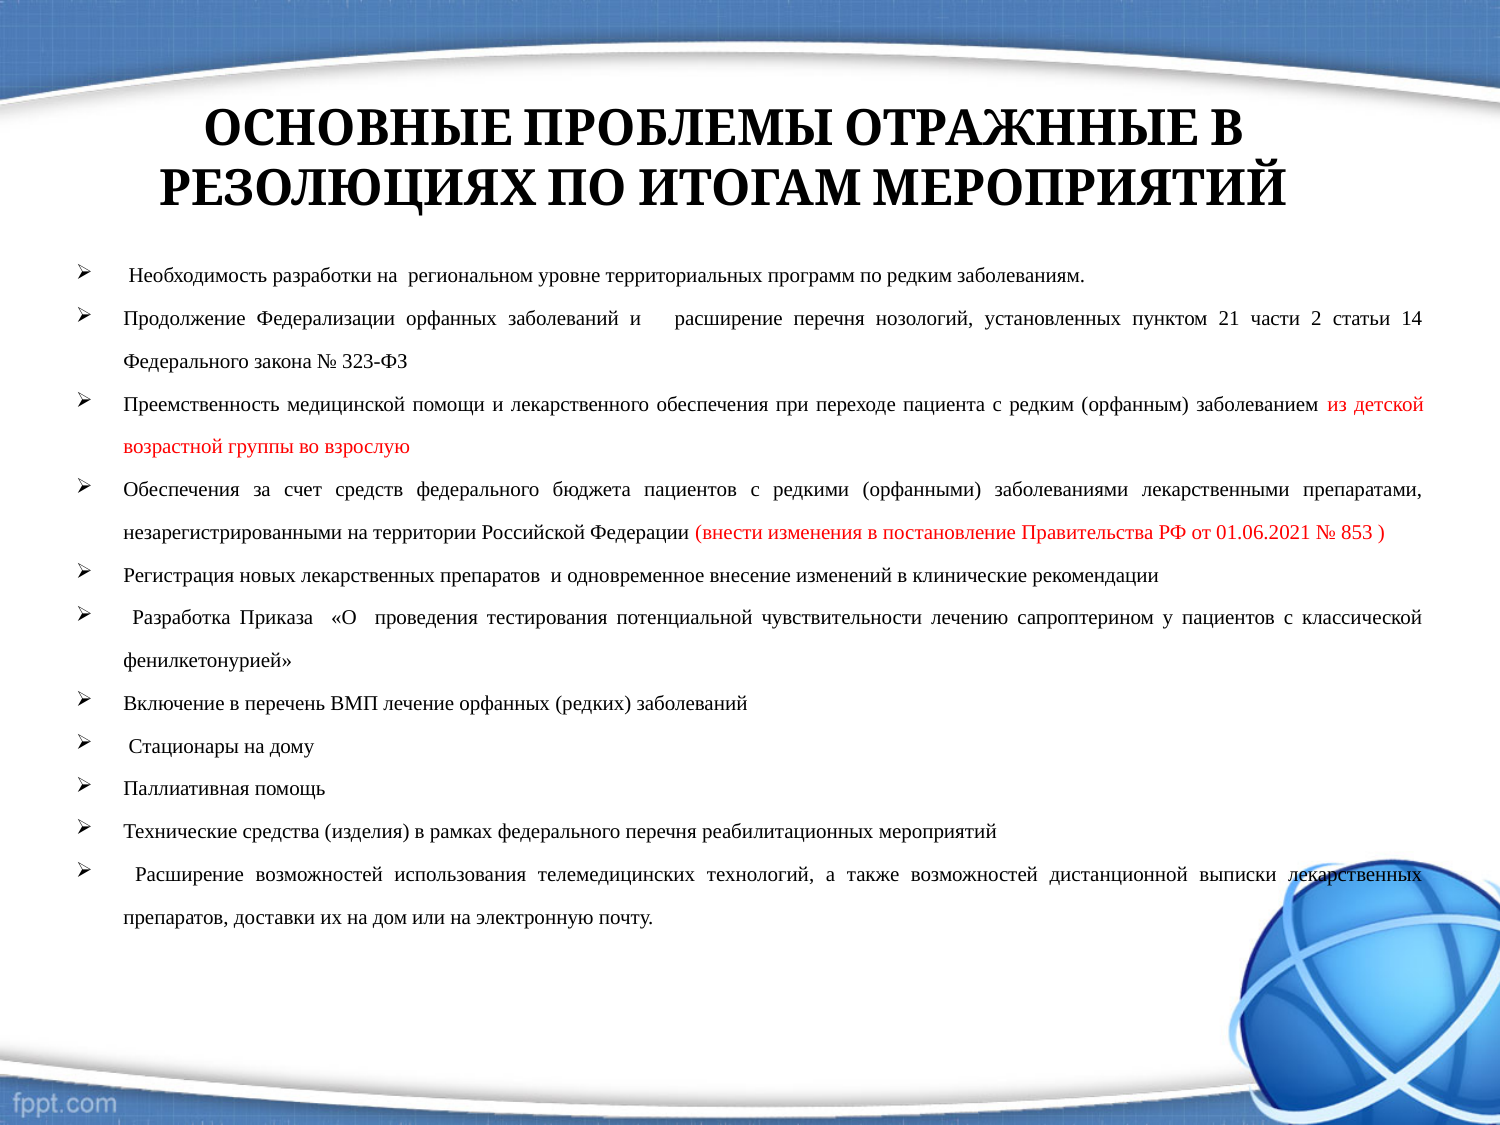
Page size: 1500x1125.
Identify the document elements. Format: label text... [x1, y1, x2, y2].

list Необходимость разработки на региональном уровне территориальных программ по редким заболеваниям. Продолжение Федерализации орфанных заболеваний и расширение перечня нозологий, установленных пунктом 21 части 2 статьи 14 Федерального закона № 323-ФЗ Преемственность медицинской помощи и лекарственного обеспечения при переходе пациента с редким (орфанным) заболеванием из детской возрастной группы во взрослую Обеспечения за счет средств федерального бюджета пациентов с редкими (орфанными) заболеваниями лекарственными препаратами, незарегистрированными на территории Российской Федерации (внести изменения в постановление Правительства РФ от 01.06.2021 № 853 ) Регистрация новых лекарственных препаратов и одновременное внесение изменений в клинические рекомендации Разработка Приказа «О проведения тестирования потенциальной чувствительности лечению сапроптерином у пациентов с классической фенилкетонурией» Включение в перечень ВМП лечение орфанных (редких) заболеваний Стационары на дому Паллиативная помощь Технические средства (изделия) в рамках федерального перечня реабилитационных мероприятий Расширение возможностей использования телемедицинских технологий, а также возможностей дистанционной выписки лекарственных препаратов, доставки их на дом или на электронную почту. [60, 219, 1440, 1000]
picture [0, 0, 1500, 1125]
title ОСНОВНЫЕ ПРОБЛЕМЫ ОТРАЖННЫЕ В РЕЗОЛЮЦИЯХ ПО ИТОГАМ МЕРОПРИЯТИЙ [60, 18, 1387, 219]
